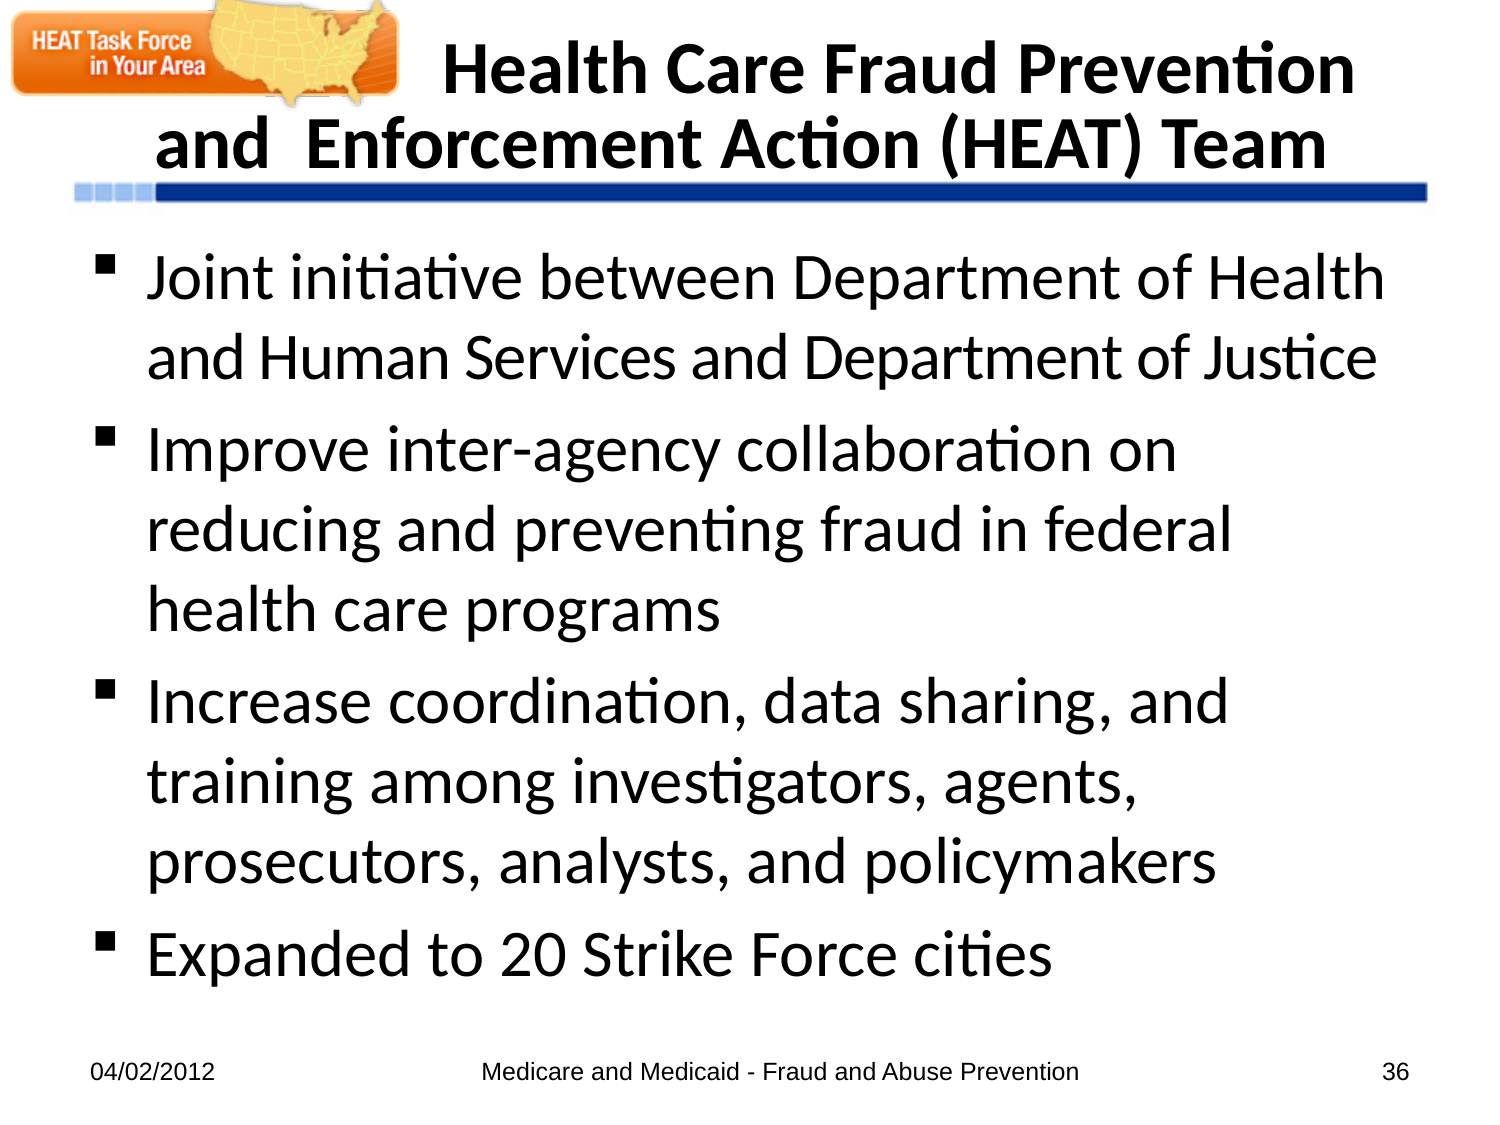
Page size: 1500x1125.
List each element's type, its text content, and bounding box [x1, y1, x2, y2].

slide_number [75, 1040, 425, 1100]
slide_number 36 [1137, 1040, 1425, 1100]
list Joint initiative between Department of Health and Human Services and Department of Justice Improve inter-agency collaboration on reducing and preventing fraud in federal health care programs Increase coordination, data sharing, and training among investigators, agents, prosecutors, analysts, and policymakers Expanded to 20 Strike Force cities [74, 224, 1426, 1006]
title Health Care Fraud Prevention and Enforcement Action (HEAT) Team [74, 37, 1426, 181]
picture [0, 0, 1500, 1125]
footer Medicare and Medicaid - Fraud and Abuse Prevention [437, 1040, 1125, 1100]
